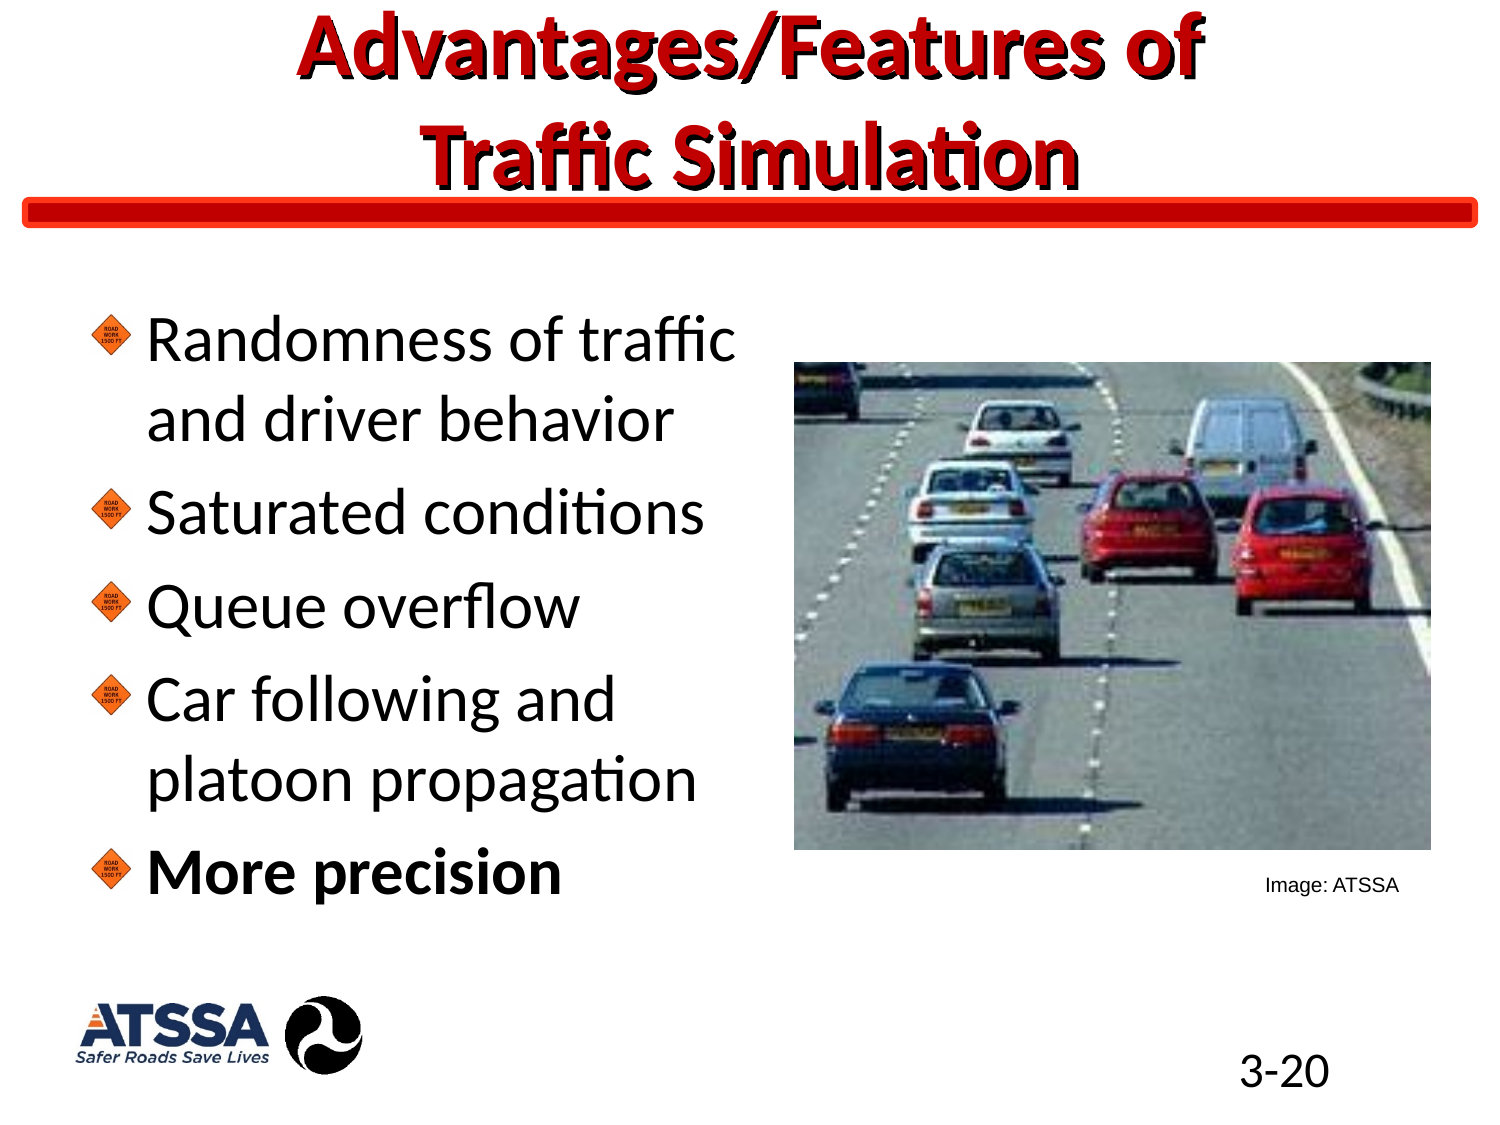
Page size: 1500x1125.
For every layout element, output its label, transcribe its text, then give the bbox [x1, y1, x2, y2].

picture [90, 313, 132, 356]
picture [90, 673, 132, 716]
picture [276, 1001, 370, 1077]
list Randomness of traffic and driver behavior Saturated conditions Queue overflow Car following and platoon propagation More precision [74, 287, 813, 1001]
picture [90, 580, 132, 623]
picture [794, 362, 1431, 851]
picture [90, 487, 132, 530]
picture [75, 1003, 269, 1063]
title Advantages/Features of Traffic Simulation [0, 0, 1500, 188]
picture [90, 847, 132, 890]
text_box Image: ATSSA [1249, 864, 1463, 905]
